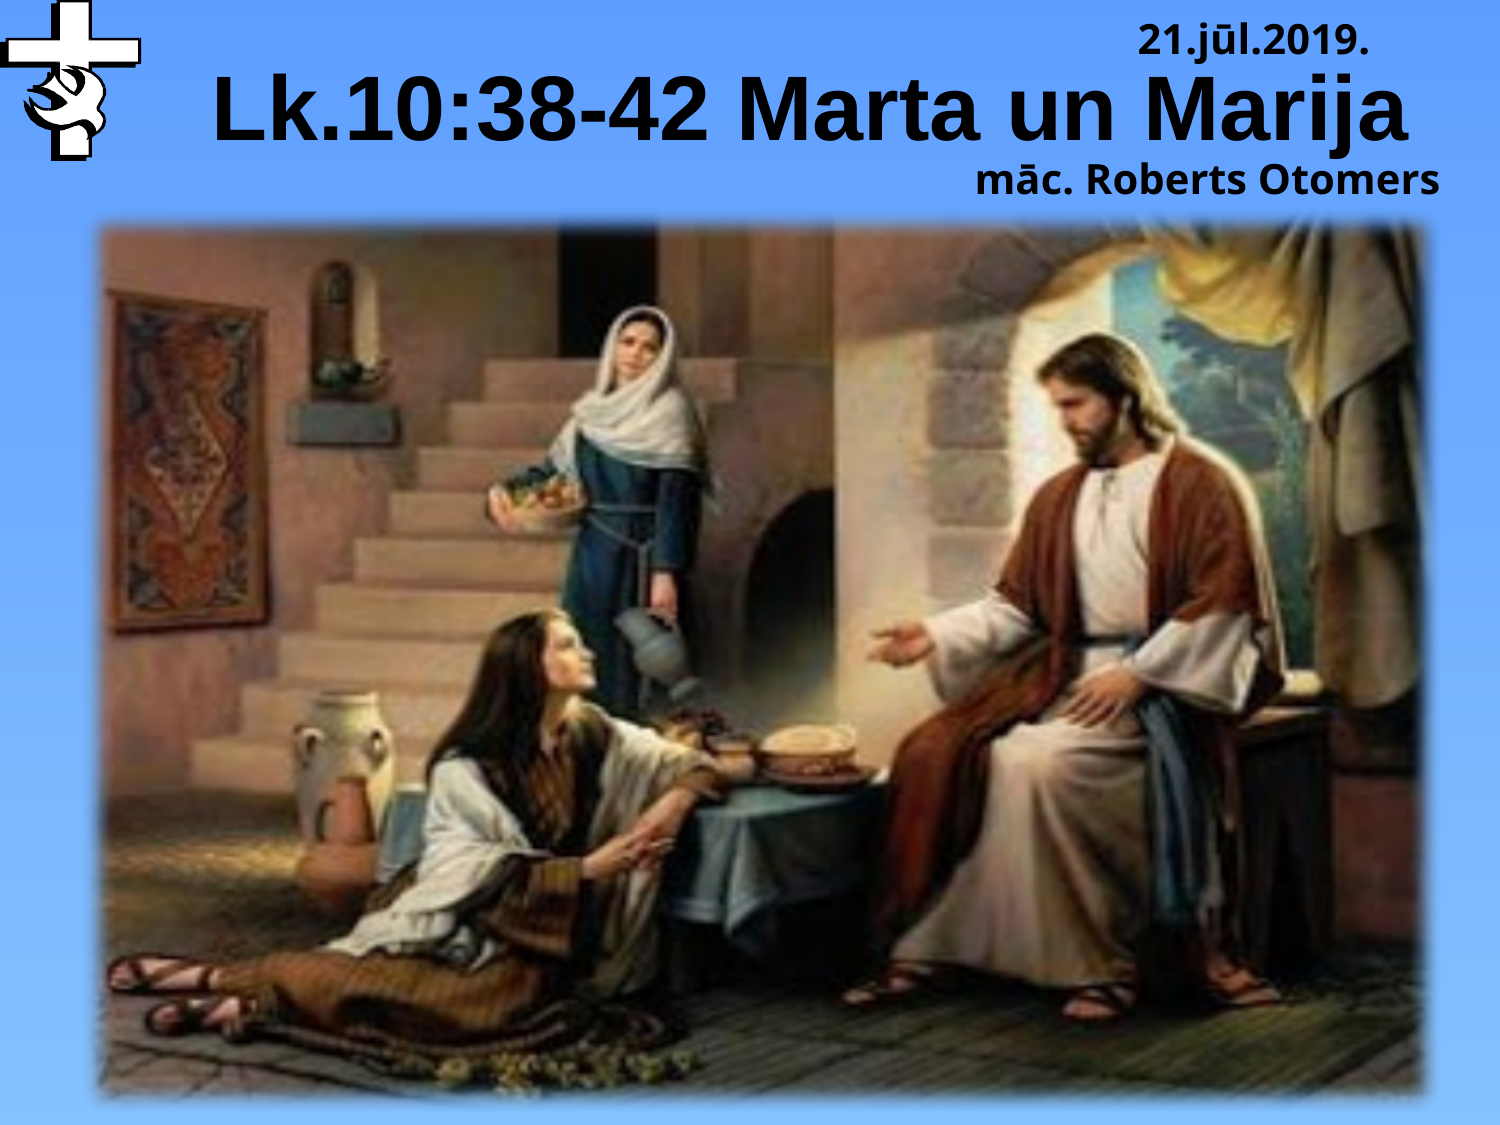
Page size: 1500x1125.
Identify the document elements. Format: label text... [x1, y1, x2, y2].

text_box [53, 101, 1404, 239]
picture [81, 208, 1442, 1114]
text_box māc. Roberts Otomers [915, 145, 1500, 211]
text_box 21.jūl.2019. [1007, 5, 1500, 70]
title Lk.10:38-42 Marta un Marija [146, 34, 1486, 145]
picture [0, 0, 142, 162]
